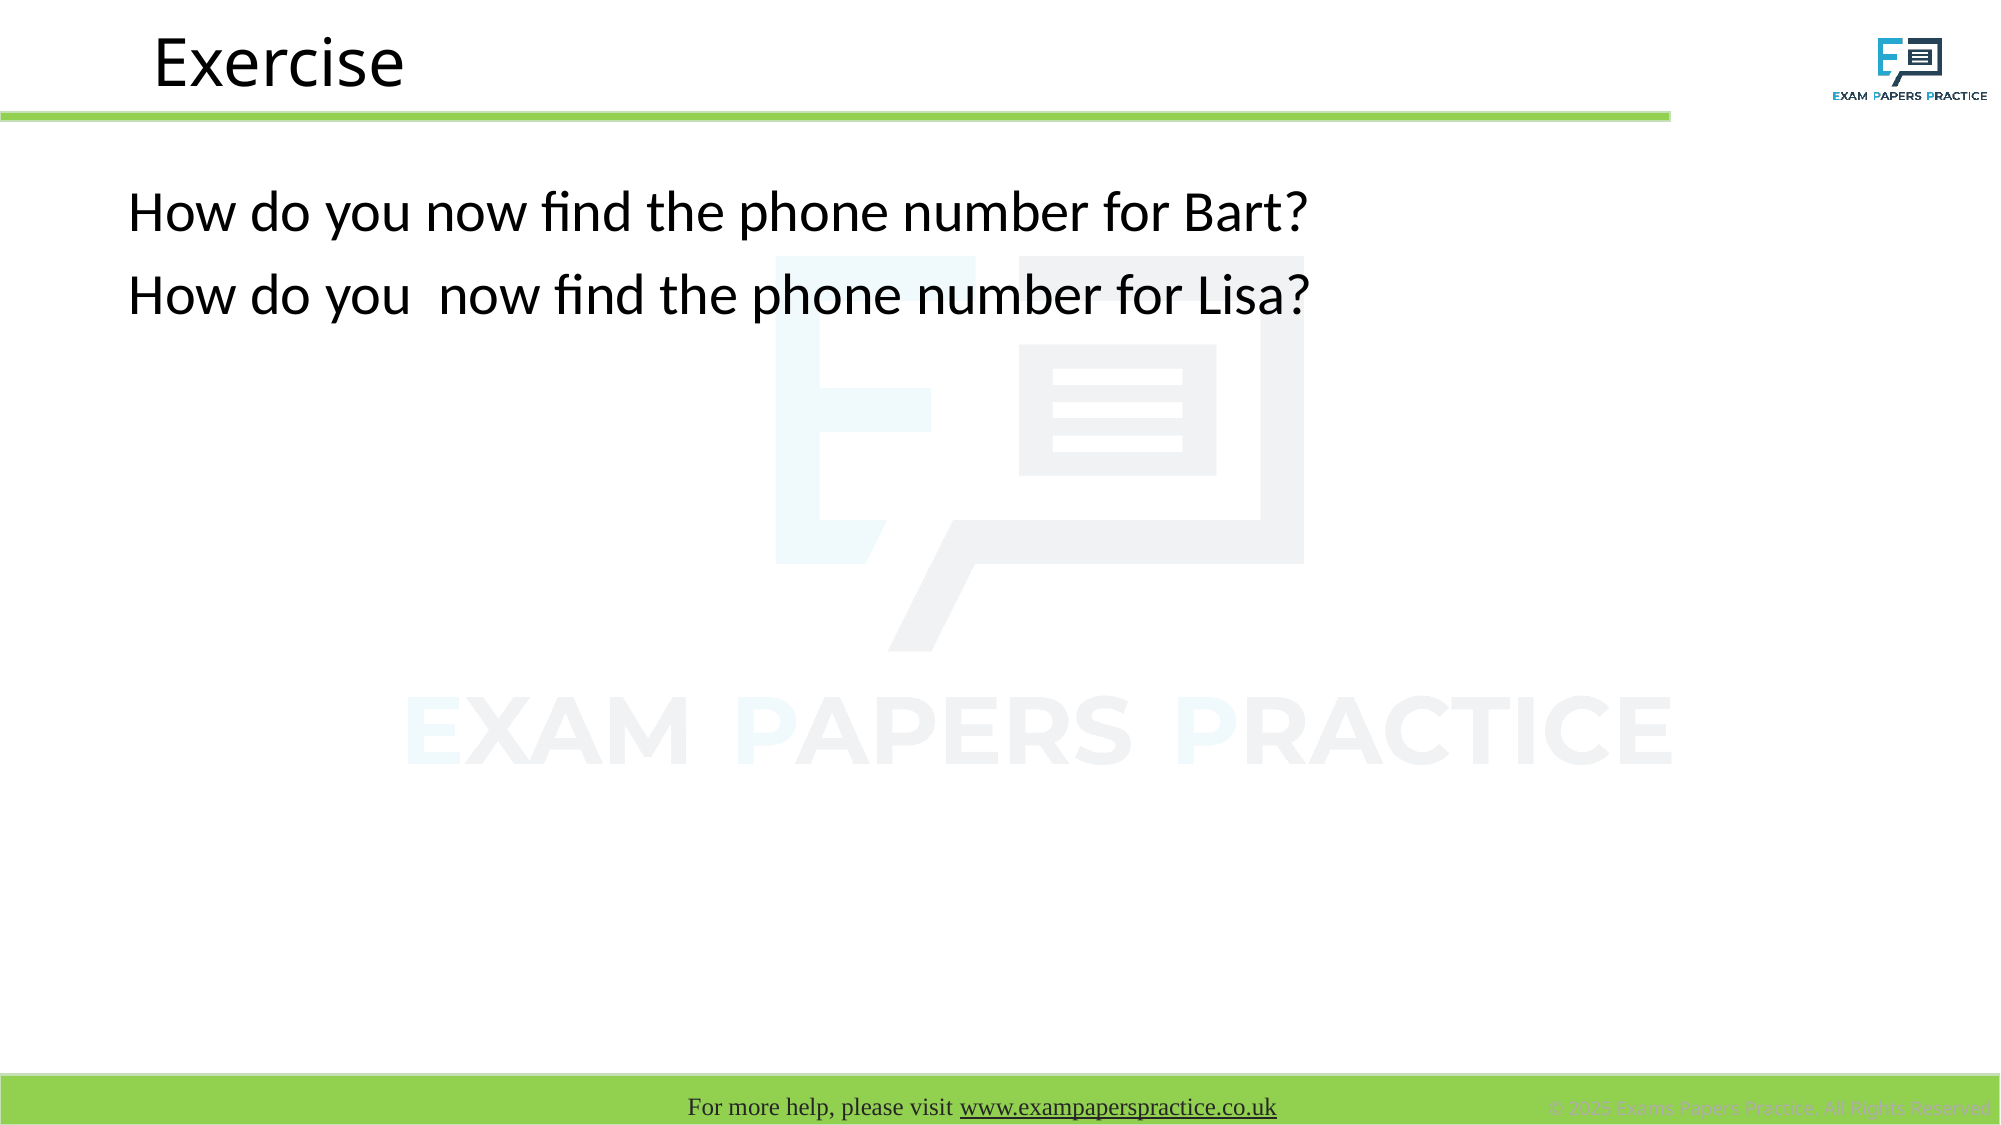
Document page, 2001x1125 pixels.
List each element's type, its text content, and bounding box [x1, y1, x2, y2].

list How do you now find the phone number for Bart? How do you now find the phone number for Lisa? [113, 173, 1839, 887]
title Exercise [137, 59, 1863, 70]
